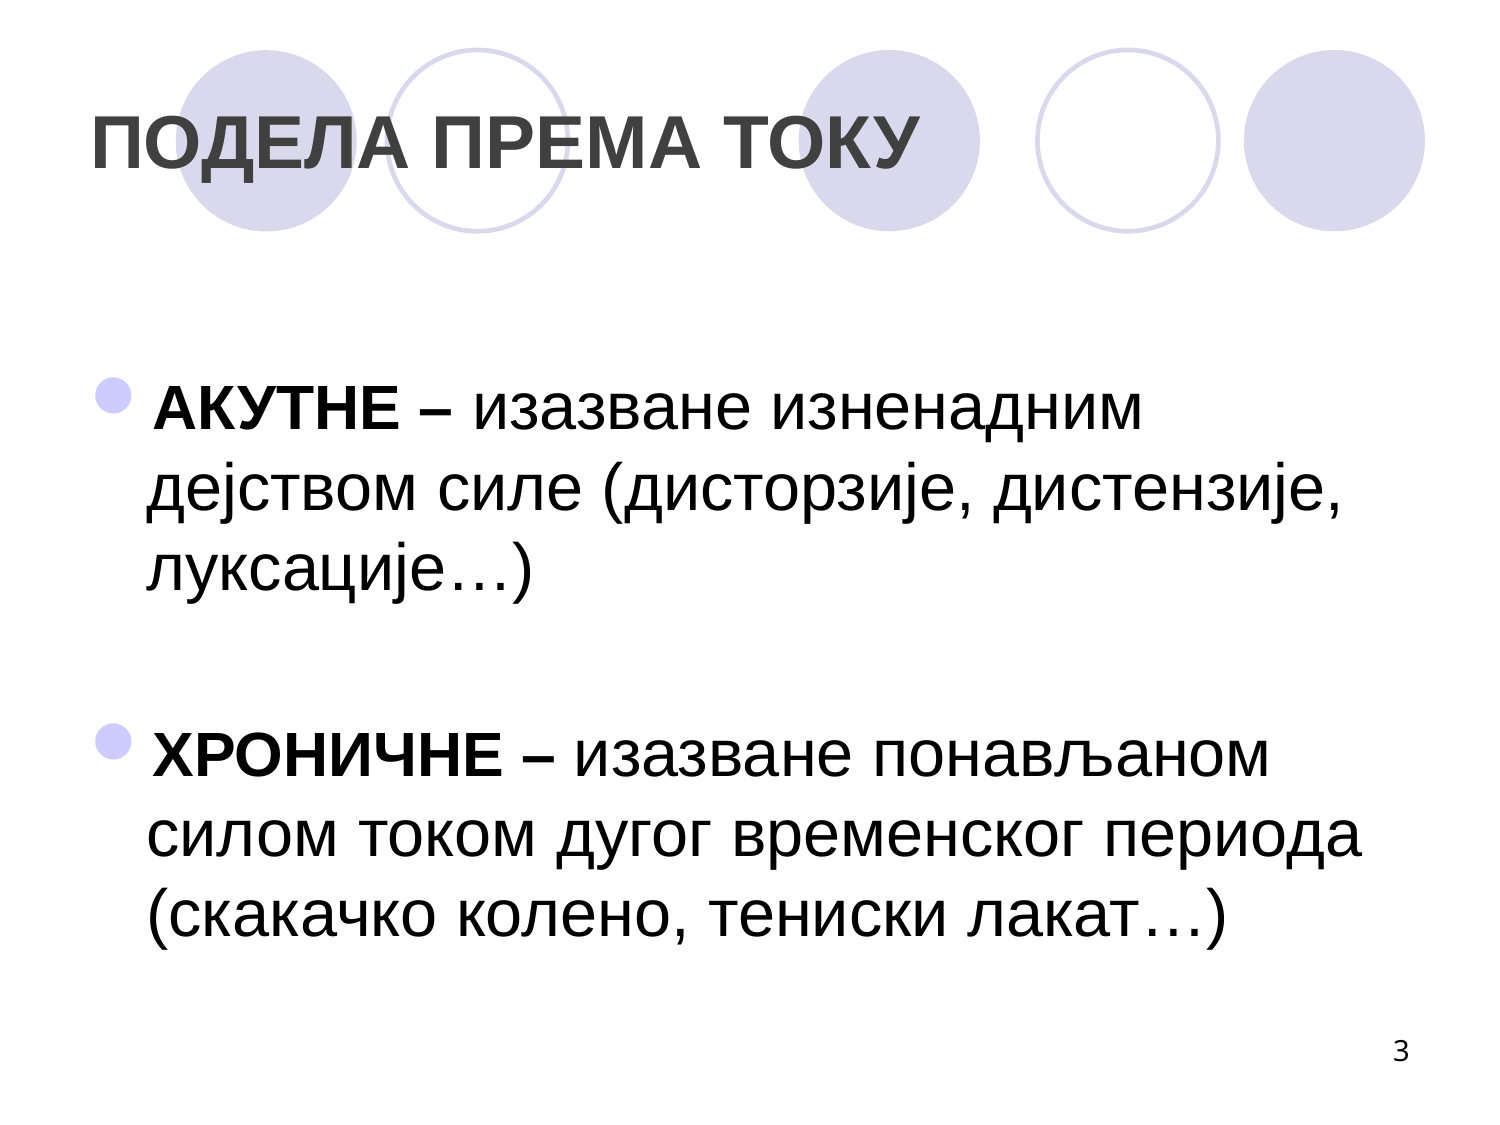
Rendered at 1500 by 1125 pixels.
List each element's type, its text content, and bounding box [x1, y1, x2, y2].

slide_number 3 [1074, 1024, 1426, 1101]
list АКУТНЕ – изазване изненадним дејством силе (дисторзије, дистензије, луксације…) ХРОНИЧНЕ – изазване понављаном силом током дугог временског периода (скакачко колено, тениски лакат…) [75, 262, 1425, 1006]
title ПОДЕЛА ПРЕМА ТОКУ [75, 45, 1425, 233]
